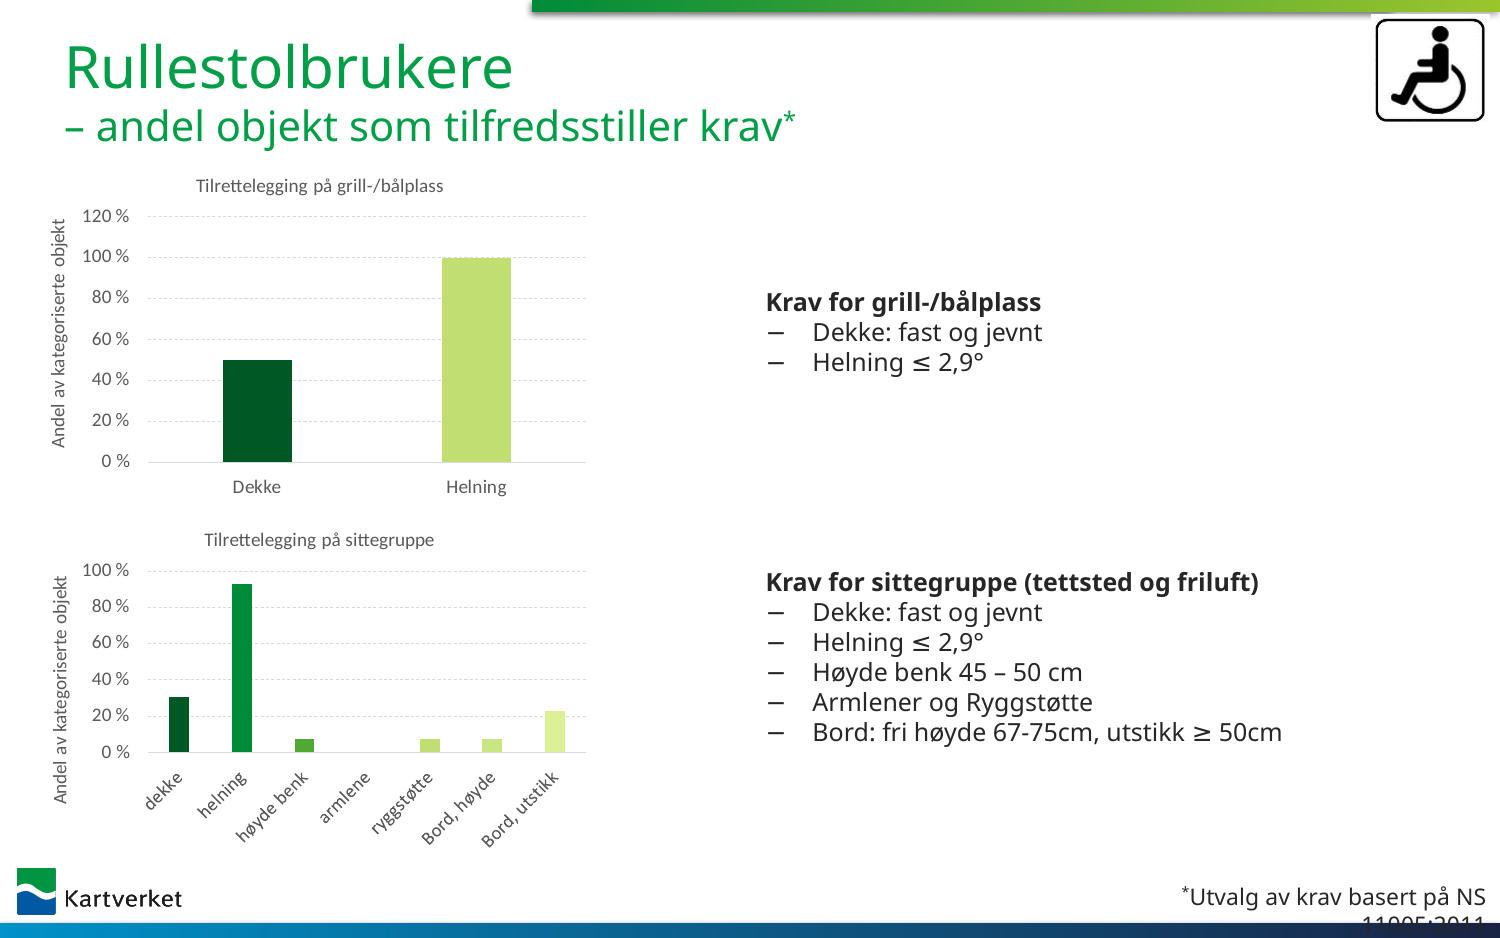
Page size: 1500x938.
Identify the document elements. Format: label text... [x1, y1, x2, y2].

text_box Rullestolbrukere – andel objekt som tilfredsstiller krav* [49, 14, 1431, 158]
text_box Krav for grill-/bålplass Dekke: fast og jevnt Helning ≤ 2,9° [750, 279, 1452, 384]
picture [41, 166, 597, 505]
picture [41, 520, 597, 859]
picture [1371, 13, 1491, 127]
text_box Krav for sittegruppe (tettsted og friluft) Dekke: fast og jevnt Helning ≤ 2,9° Høyde benk 45 – 50 cm Armlener og Ryggstøtte Bord: fri høyde 67-75cm, utstikk ≥ 50cm [750, 559, 1500, 754]
text_box *Utvalg av krav basert på NS 11005:2011 [1068, 873, 1500, 938]
